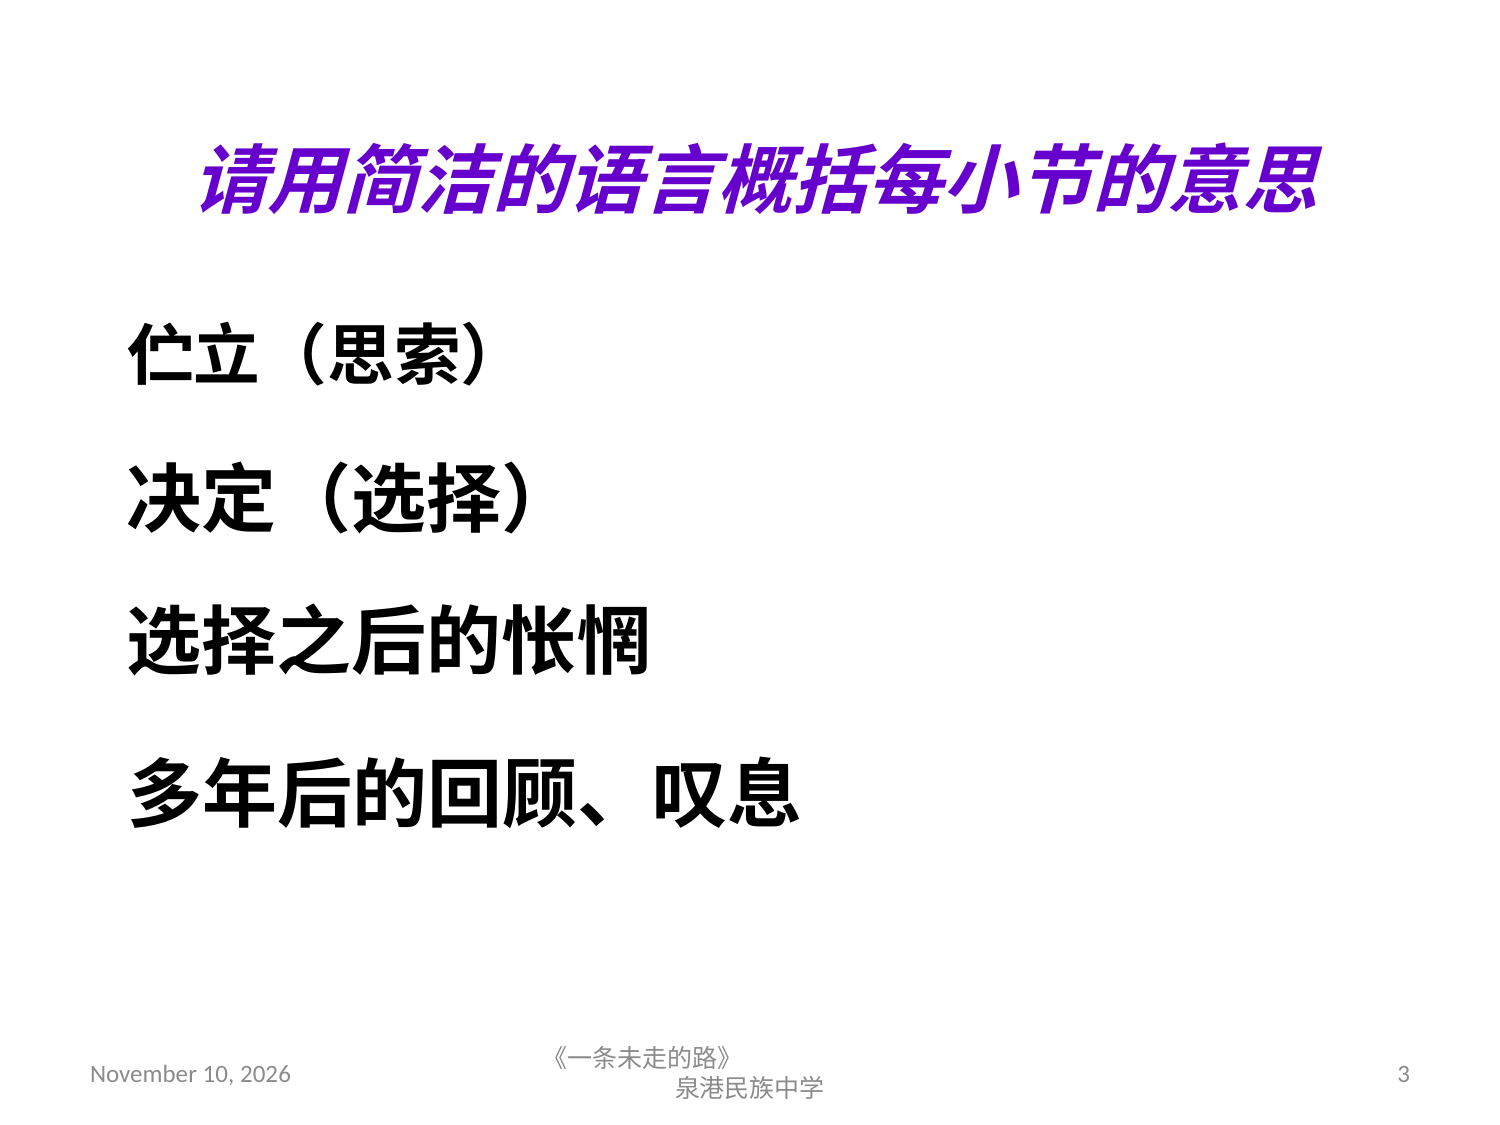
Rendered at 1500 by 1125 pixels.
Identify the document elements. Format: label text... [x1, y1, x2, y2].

footer 《一条未走的路》 泉港民族中学 [512, 1042, 988, 1103]
text_box 选择之后的怅惘 [112, 586, 809, 691]
slide_number 3 [1074, 1042, 1425, 1103]
text_box 请用简洁的语言概括每小节的意思 [177, 125, 1350, 231]
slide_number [75, 1042, 425, 1103]
text_box 多年后的回顾、叹息 [112, 739, 869, 935]
list 伫立（思索） [112, 314, 1388, 409]
text_box [262, 1011, 703, 1087]
text_box 决定（选择） [112, 444, 833, 549]
